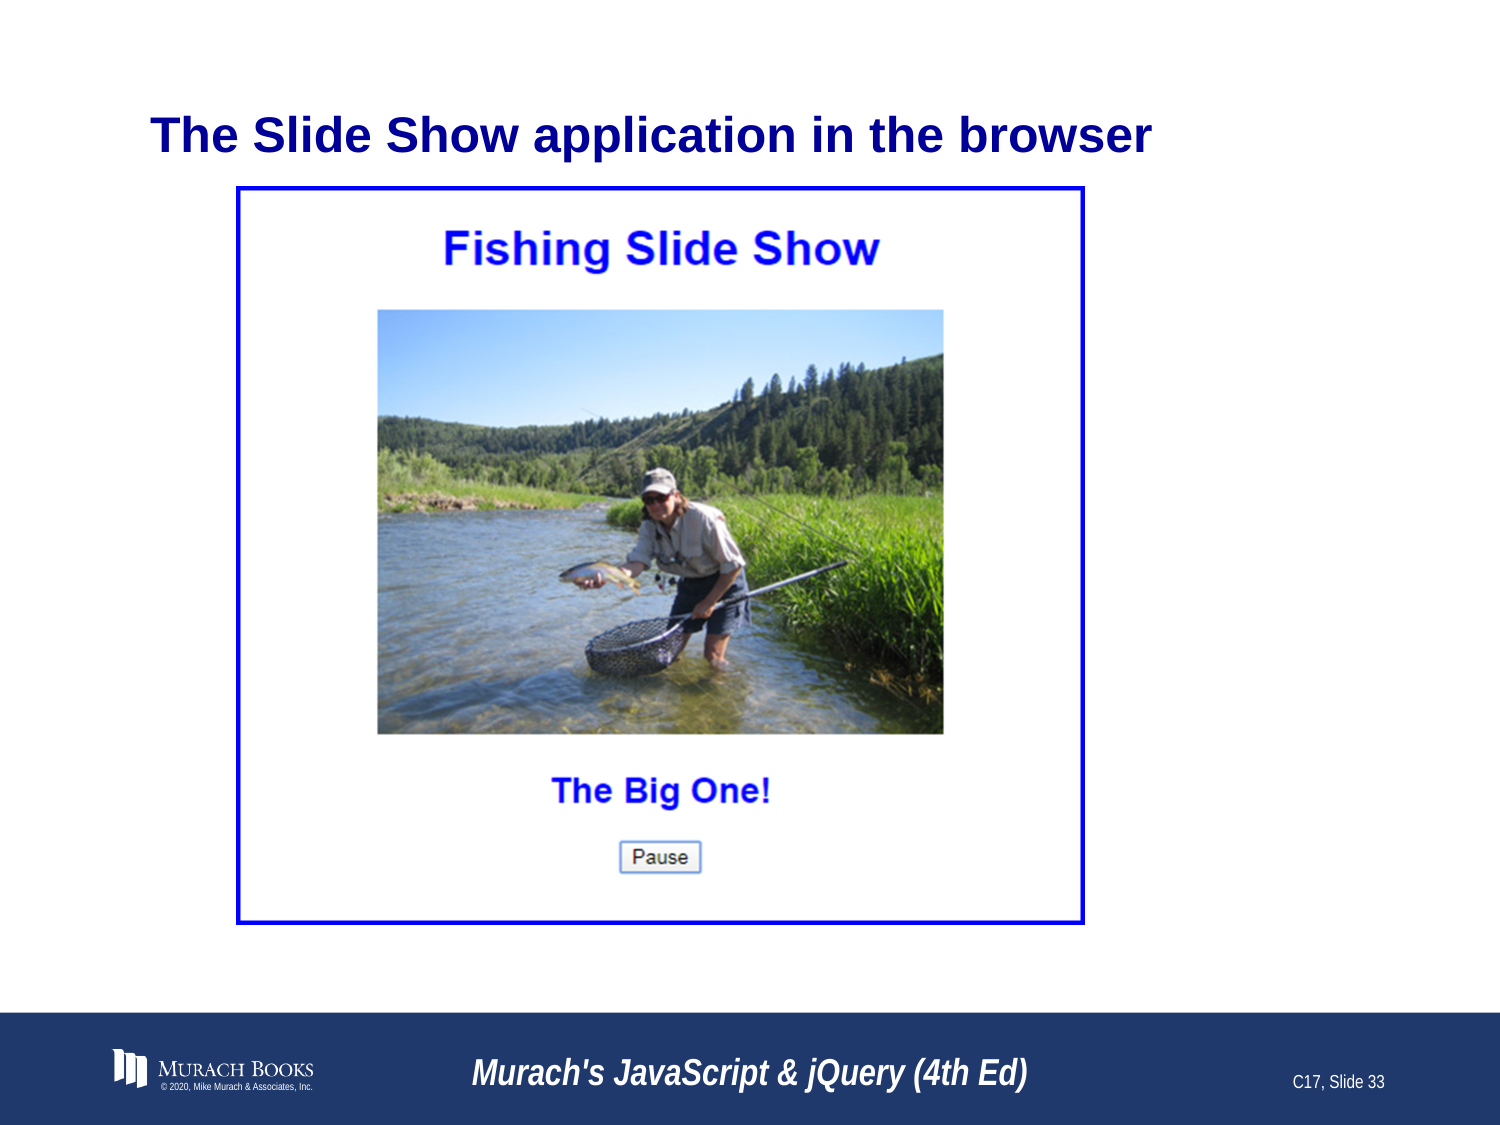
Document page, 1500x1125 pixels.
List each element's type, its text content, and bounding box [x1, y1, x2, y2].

footer © 2020, Mike Murach & Associates, Inc. [12, 1025, 463, 1100]
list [236, 186, 1085, 926]
slide_number Murach's JavaScript & jQuery (4th Ed) [463, 1025, 1050, 1100]
slide_number C17, Slide 33 [1087, 1025, 1400, 1100]
title The Slide Show application in the browser [150, 102, 1350, 164]
